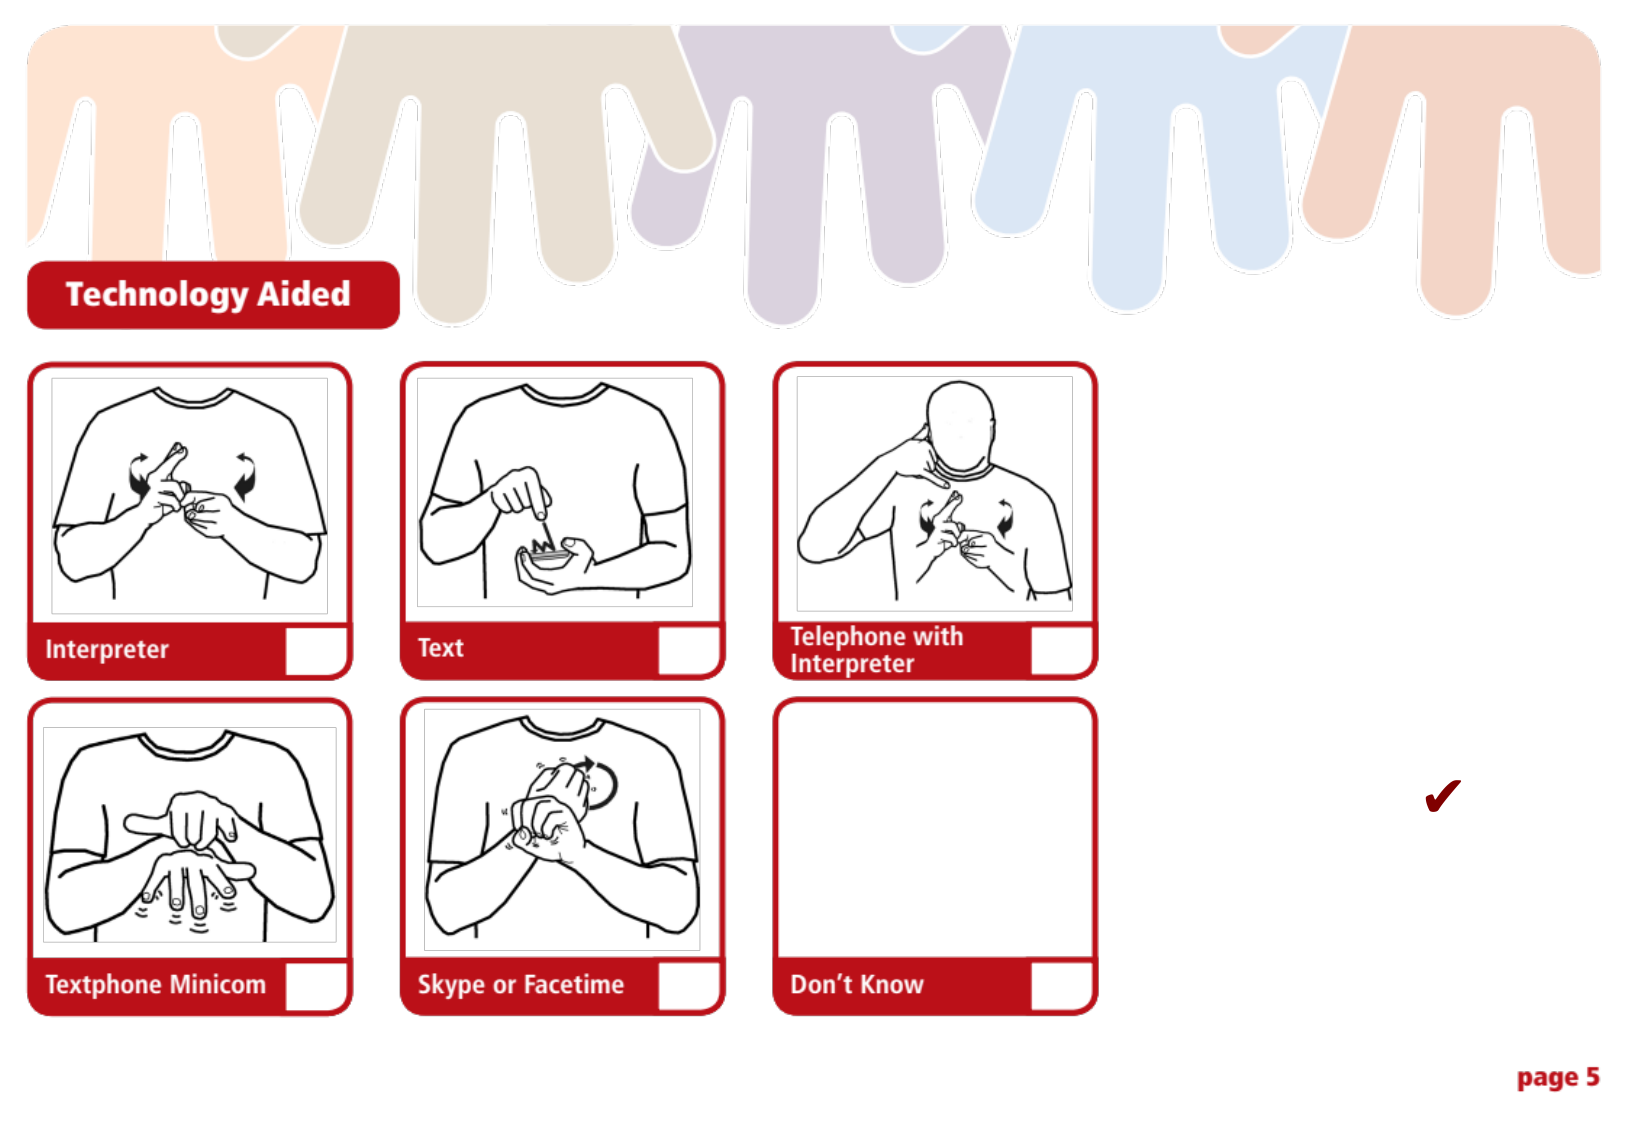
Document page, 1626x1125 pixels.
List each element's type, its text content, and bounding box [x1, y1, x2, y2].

text_box ✔ [1404, 752, 1484, 837]
